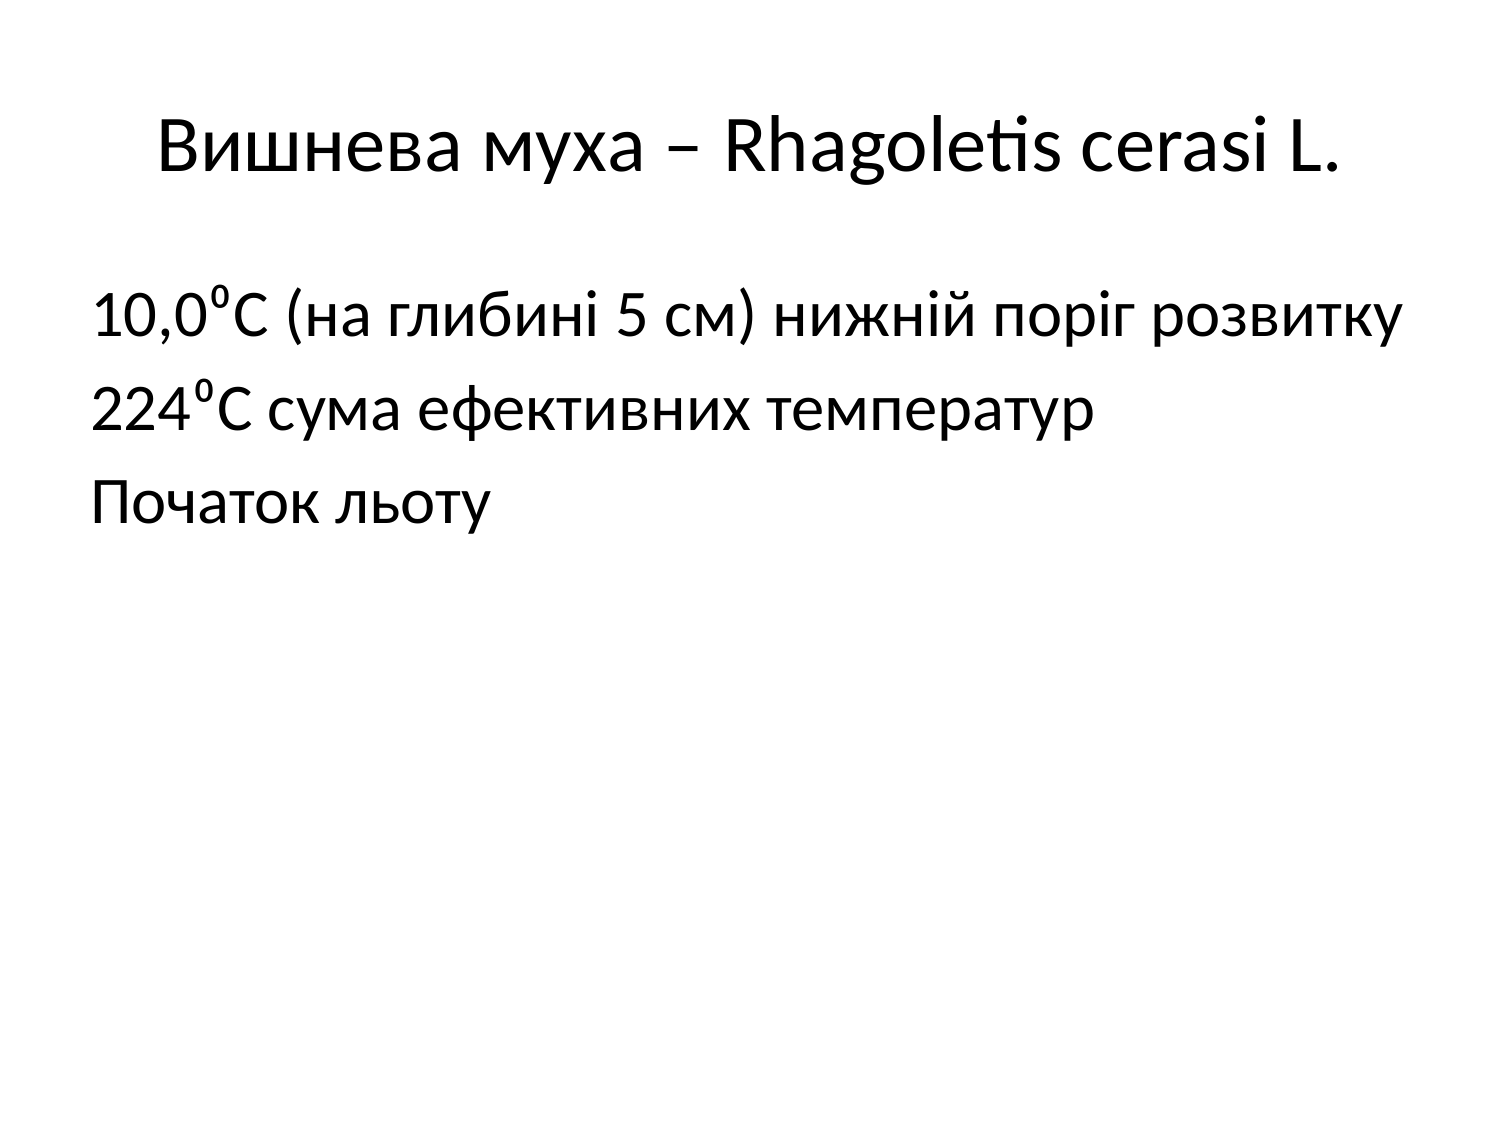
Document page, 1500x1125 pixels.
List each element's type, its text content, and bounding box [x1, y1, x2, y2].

title Вишнева муха – Rhagoletis cerasi L. [75, 45, 1425, 233]
list 10,0⁰С (на глибині 5 см) нижній поріг розвитку 224⁰С сума ефективних температур Початок льоту [75, 262, 1425, 1005]
